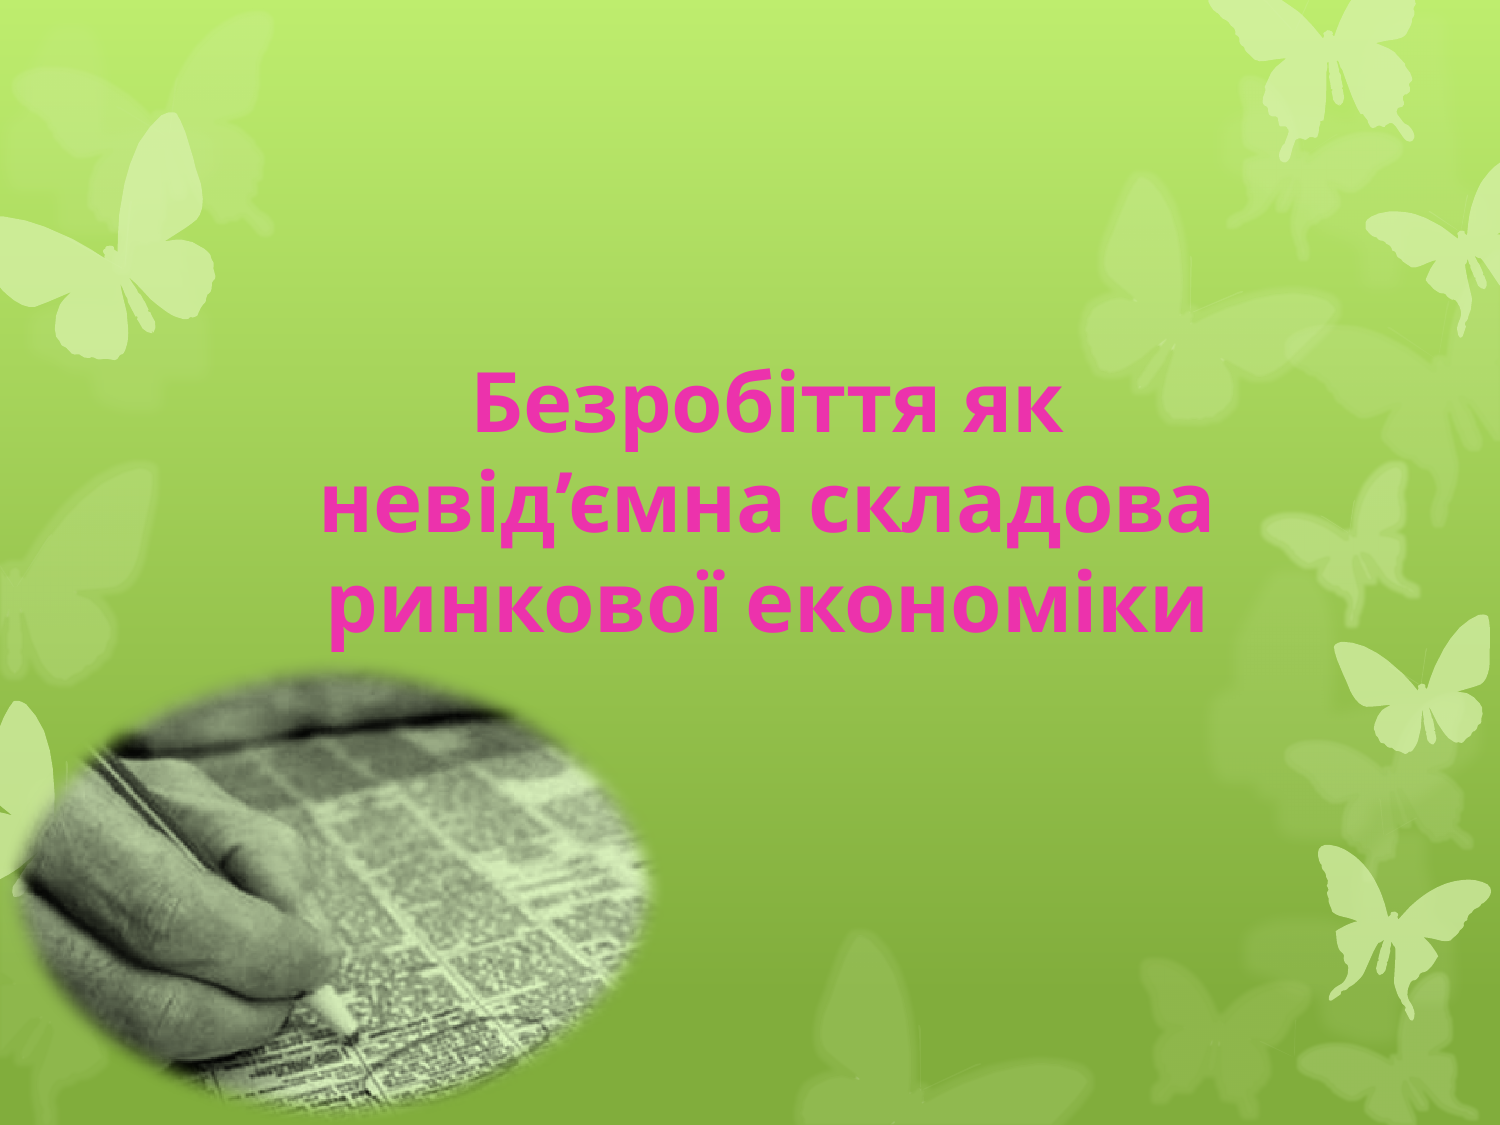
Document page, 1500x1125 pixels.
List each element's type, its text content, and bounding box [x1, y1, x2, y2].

picture [0, 654, 668, 1125]
title Безробіття як невід’ємна складова ринкової економіки [265, 196, 1270, 657]
